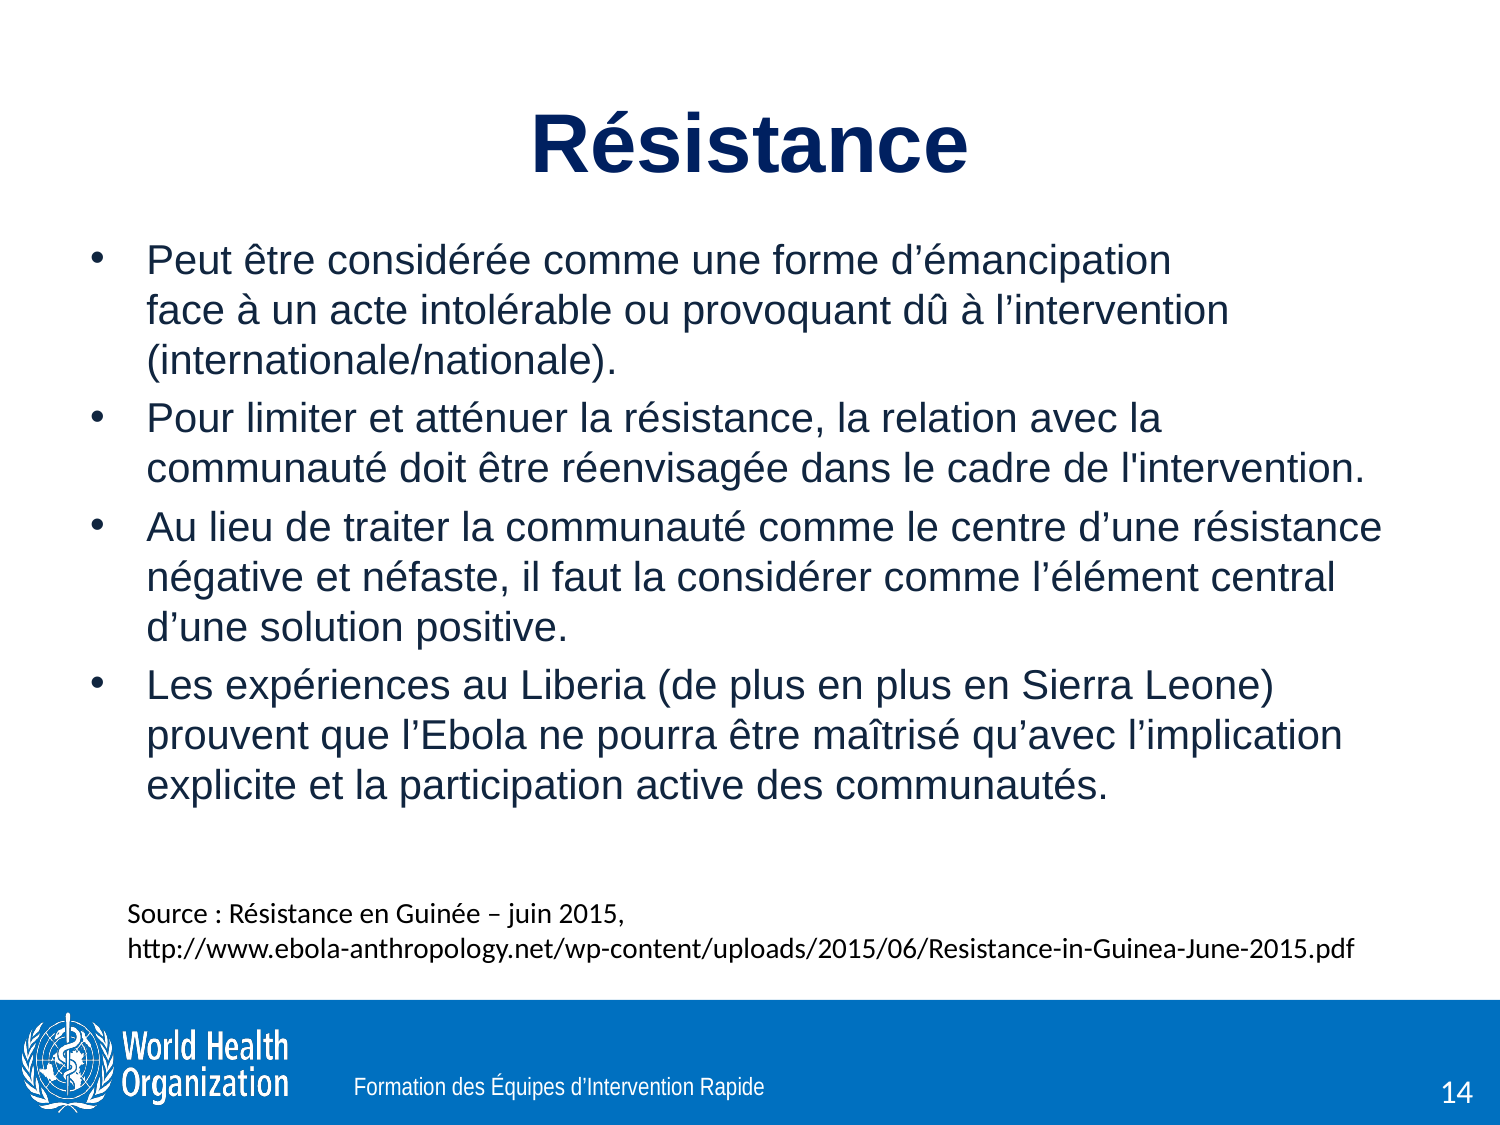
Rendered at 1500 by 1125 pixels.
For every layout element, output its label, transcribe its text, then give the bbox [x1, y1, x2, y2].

picture [21, 1012, 288, 1113]
list Peut être considérée comme une forme d’émancipation face à un acte intolérable ou provoquant dû à l’intervention (internationale/nationale). Pour limiter et atténuer la résistance, la relation avec la communauté doit être réenvisagée dans le cadre de l'intervention. Au lieu de traiter la communauté comme le centre d’une résistance négative et néfaste, il faut la considérer comme l’élément central d’une solution positive. Les expériences au Liberia (de plus en plus en Sierra Leone) prouvent que l’Ebola ne pourra être maîtrisé qu’avec l’implication explicite et la participation active des communautés. [75, 224, 1425, 968]
title Résistance [75, 45, 1425, 224]
text_box Source : Résistance en Guinée – juin 2015, http://www.ebola-anthropology.net/wp-content/uploads/2015/06/Resistance-in-Guinea-June-2015.pdf [112, 887, 1400, 973]
